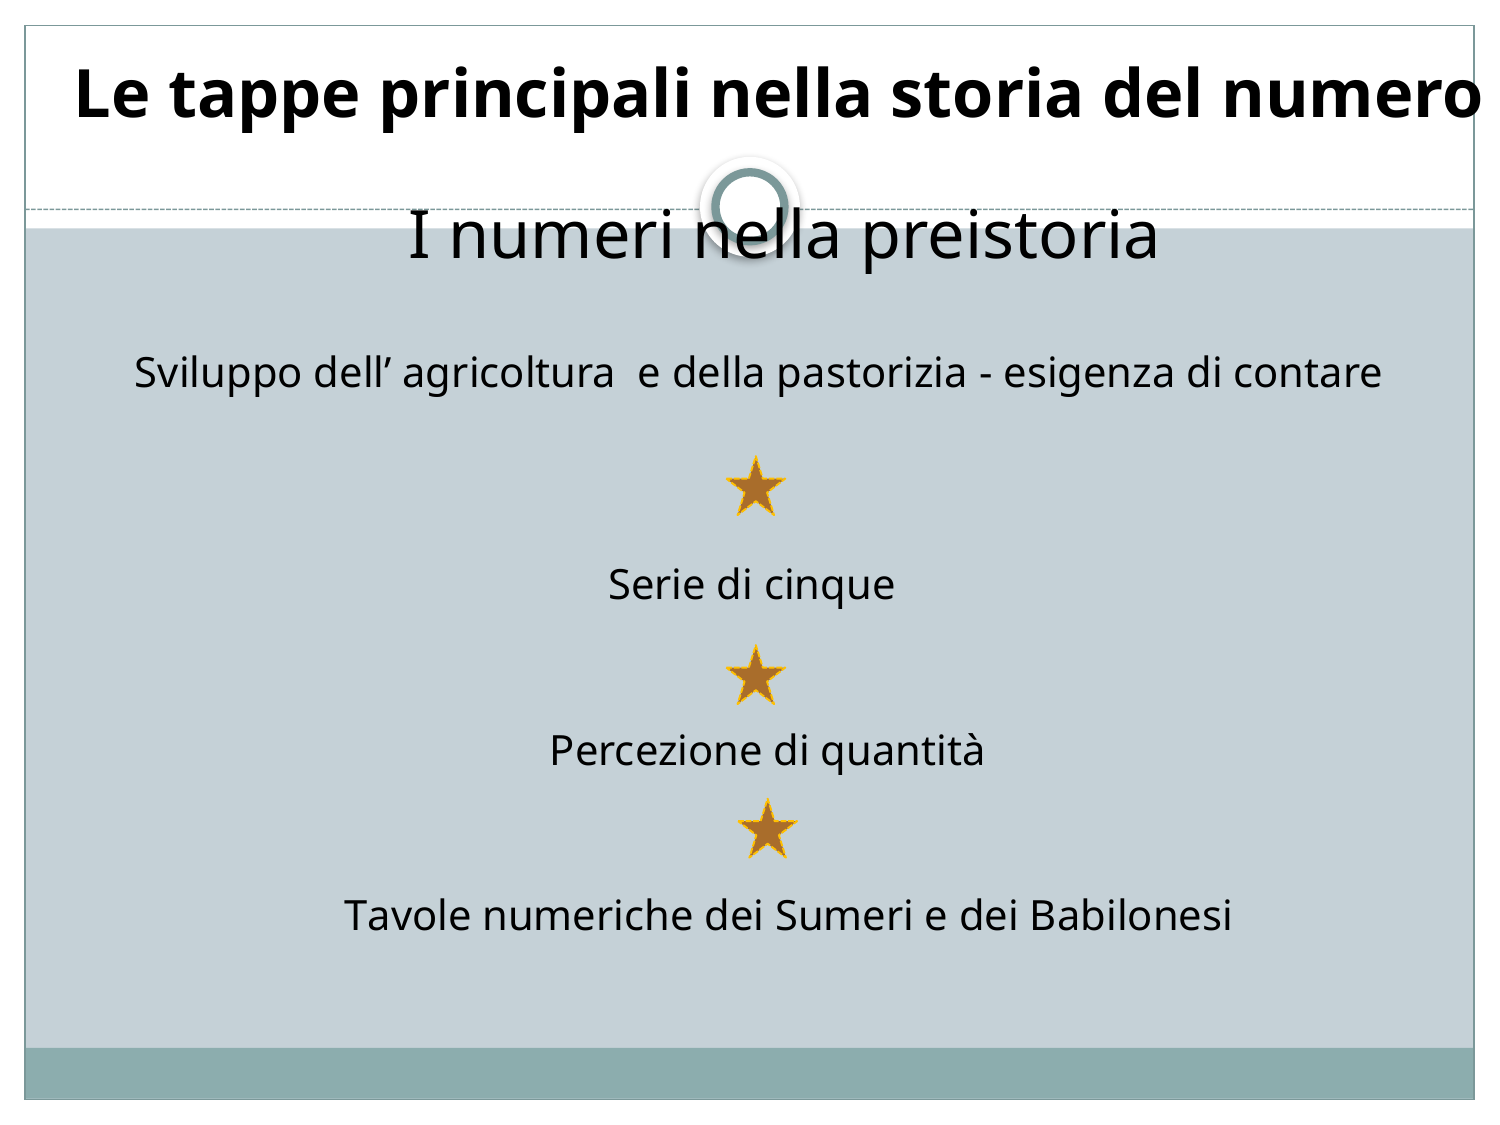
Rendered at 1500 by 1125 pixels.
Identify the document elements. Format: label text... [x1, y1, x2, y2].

text_box I numeri nella preistoria [393, 184, 1178, 280]
text_box [725, 455, 787, 516]
text_box [737, 797, 799, 859]
text_box Serie di cinque [593, 550, 911, 616]
text_box [725, 644, 787, 705]
text_box Percezione di quantità [534, 716, 1001, 781]
text_box Sviluppo dell’ agricoltura e della pastorizia - esigenza di contare [120, 338, 1420, 403]
text_box Le tappe principali nella storia del numero [58, 43, 1500, 211]
text_box Tavole numeriche dei Sumeri e dei Babilonesi [329, 881, 1249, 947]
